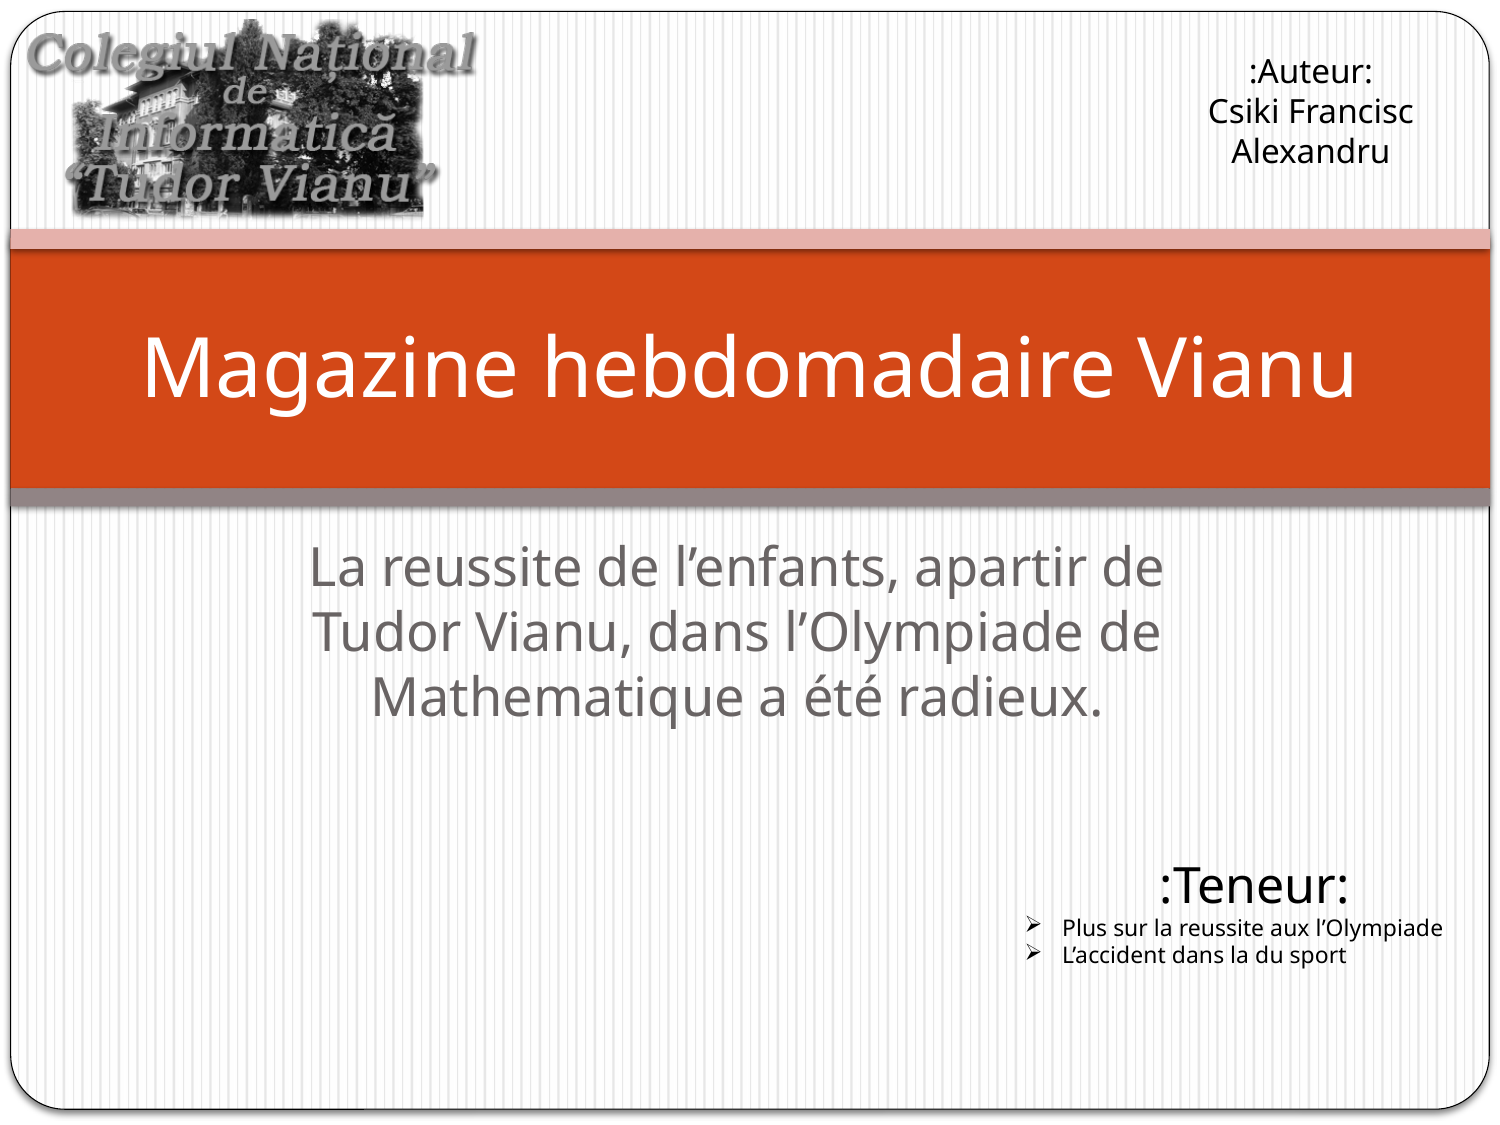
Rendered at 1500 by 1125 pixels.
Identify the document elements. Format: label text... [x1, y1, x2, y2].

text_box :Auteur: Csiki Francisc Alexandru [1175, 42, 1447, 178]
picture [0, 18, 556, 223]
text_box :Teneur: Plus sur la reussite aux l’Olympiade L’accident dans la du sport [1009, 845, 1500, 1031]
title Magazine hebdomadaire Vianu [75, 247, 1425, 489]
subtitle La reussite de l’enfants, apartir de Tudor Vianu, dans l’Olympiade de Mathematique a été radieux. [212, 525, 1263, 788]
